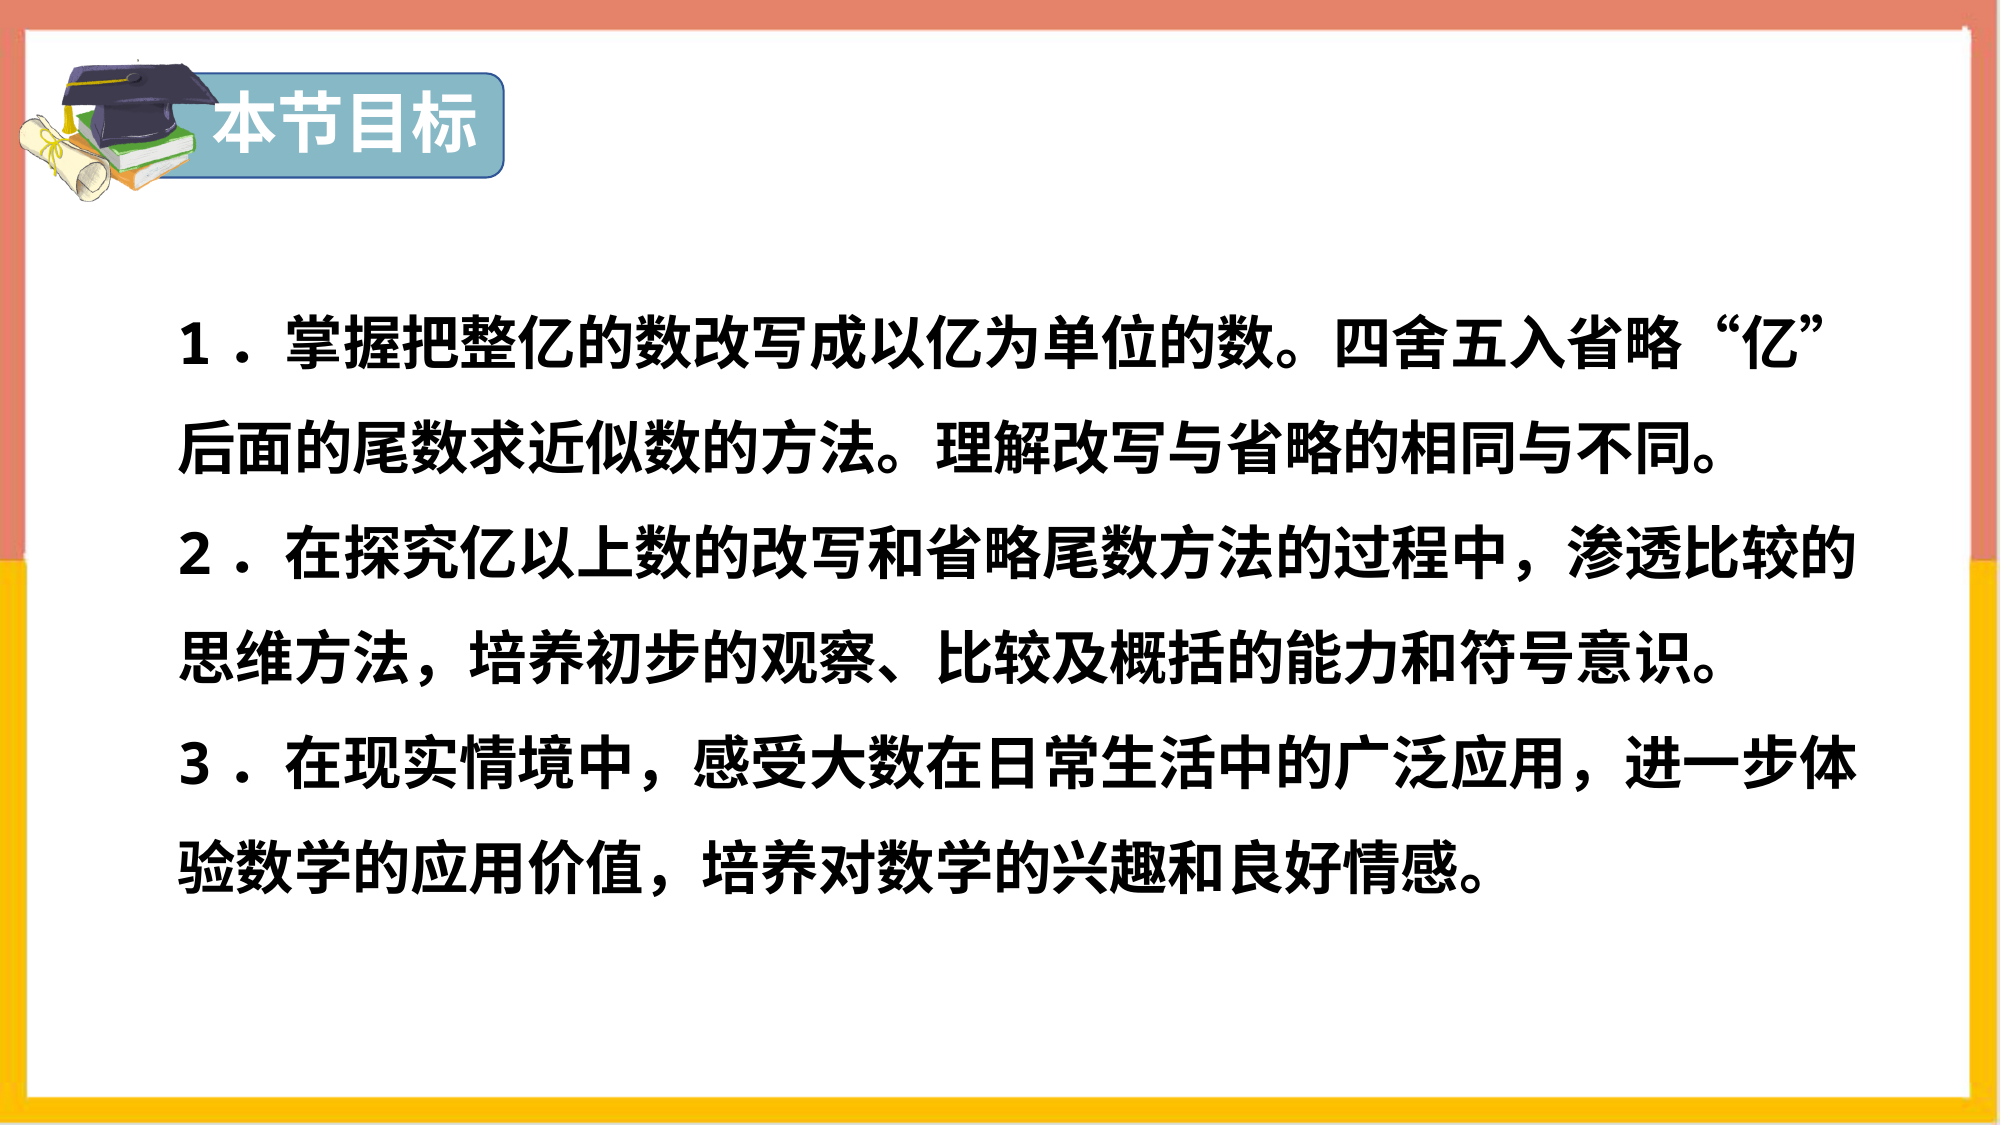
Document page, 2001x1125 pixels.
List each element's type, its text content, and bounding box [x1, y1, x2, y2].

picture [0, 0, 2001, 1125]
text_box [0, 3, 504, 243]
text_box 1．掌握把整亿的数改写成以亿为单位的数。四舍五入省略“亿”后面的尾数求近似数的方法。理解改写与省略的相同与不同。 2．在探究亿以上数的改写和省略尾数方法的过程中，渗透比较的思维方法，培养初步的观察、比较及概括的能力和符号意识。 3．在现实情境中，感受大数在日常生活中的广泛应用，进一步体验数学的应用价值，培养对数学的兴趣和良好情感。 [162, 264, 1889, 909]
